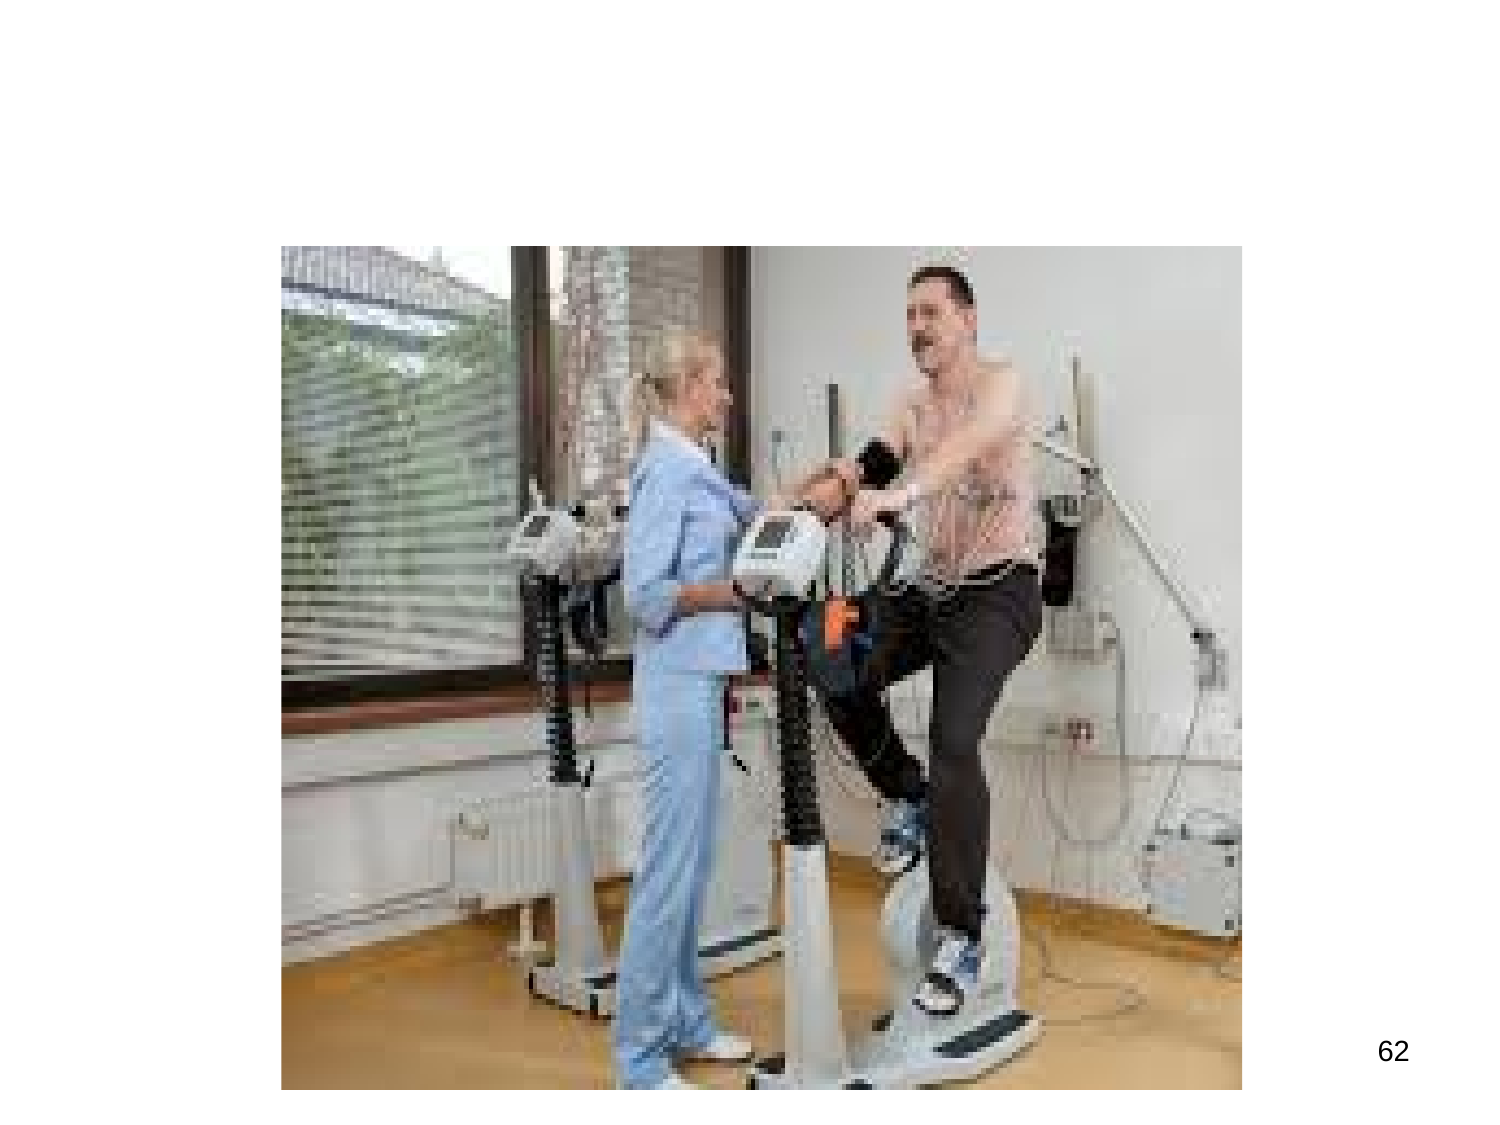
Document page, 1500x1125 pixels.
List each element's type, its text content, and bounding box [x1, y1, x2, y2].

slide_number 62 [1074, 1024, 1425, 1103]
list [280, 245, 1243, 1091]
